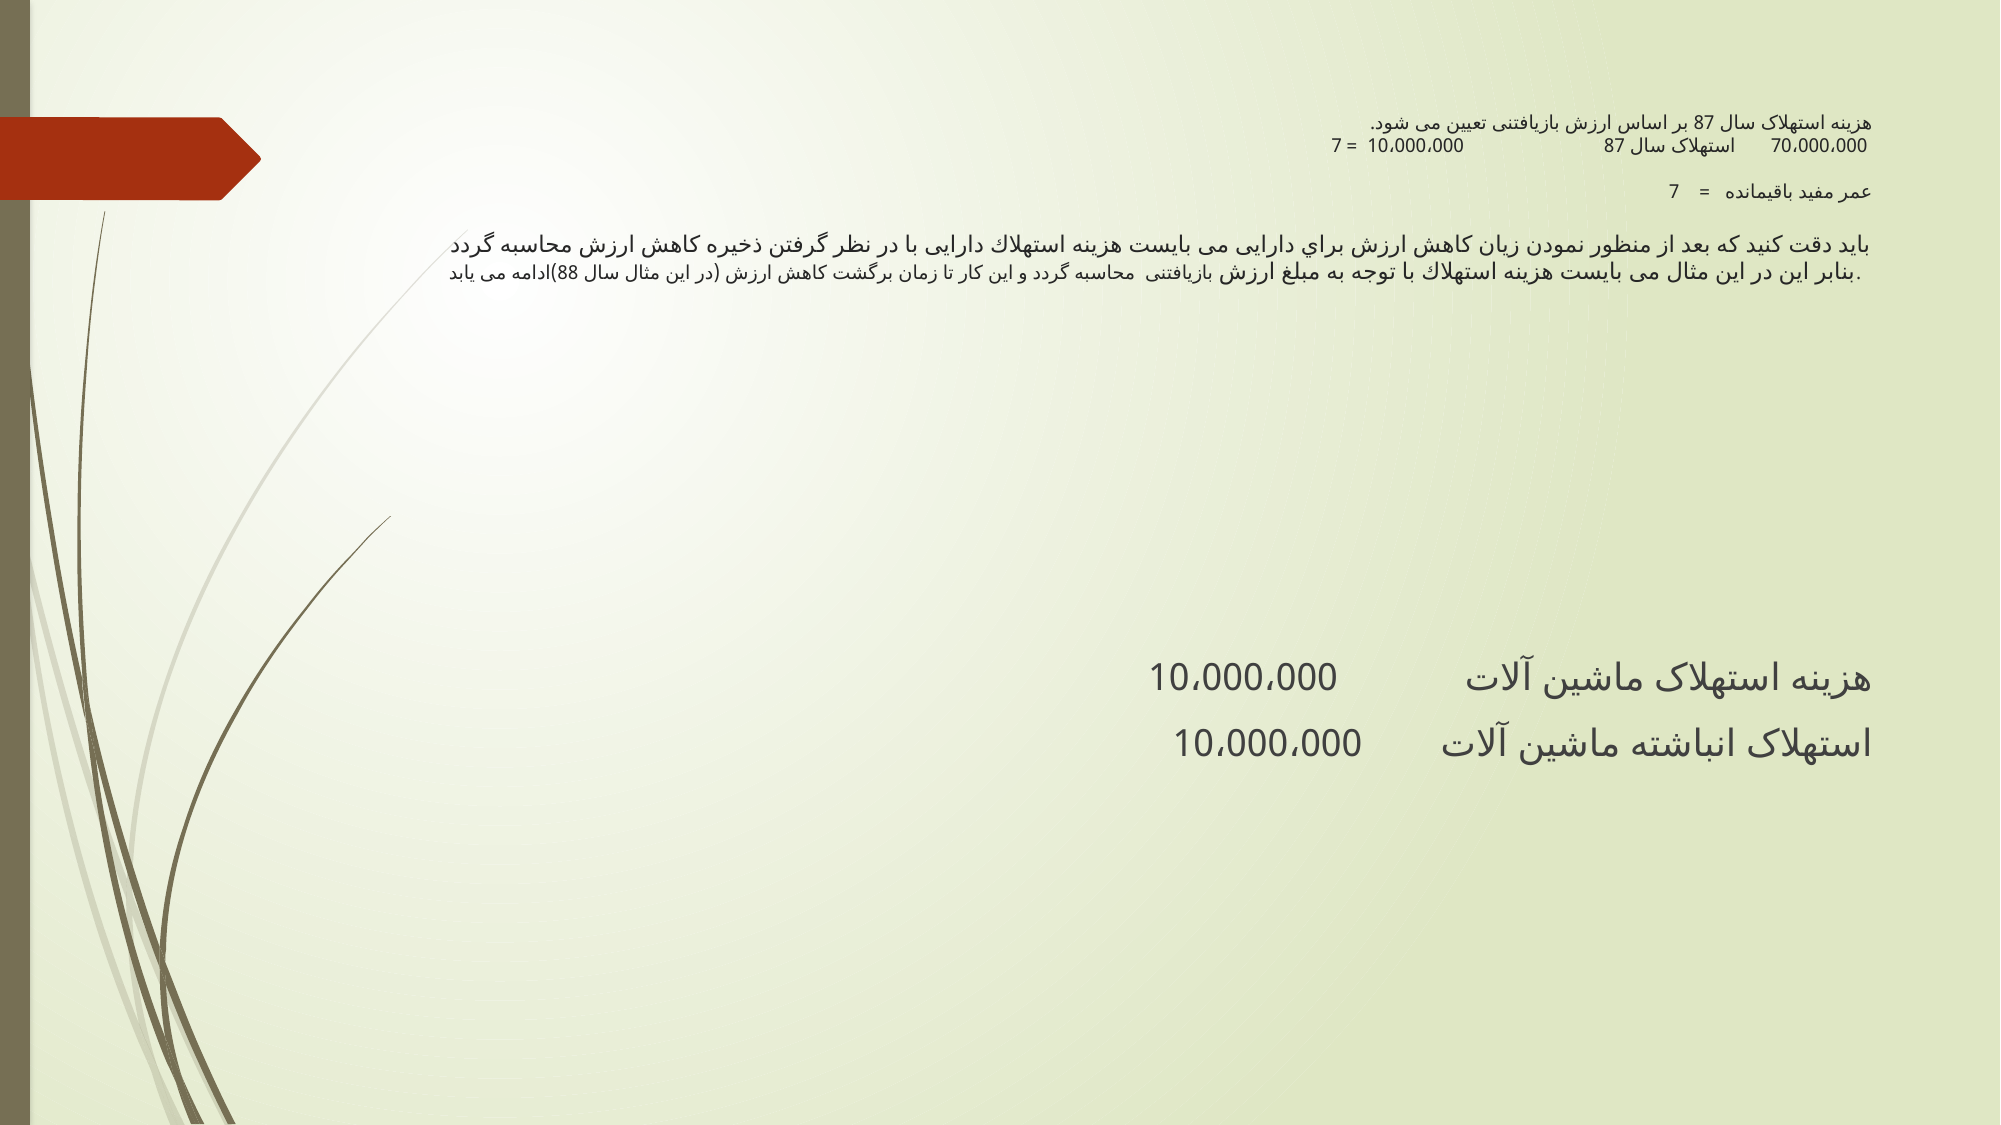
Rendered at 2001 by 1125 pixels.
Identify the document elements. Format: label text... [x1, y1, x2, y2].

list هزینه استهلاک ماشین آلات 10،000،000 استهلاک انباشته ماشین آلات 10،000،000 [425, 645, 1888, 973]
